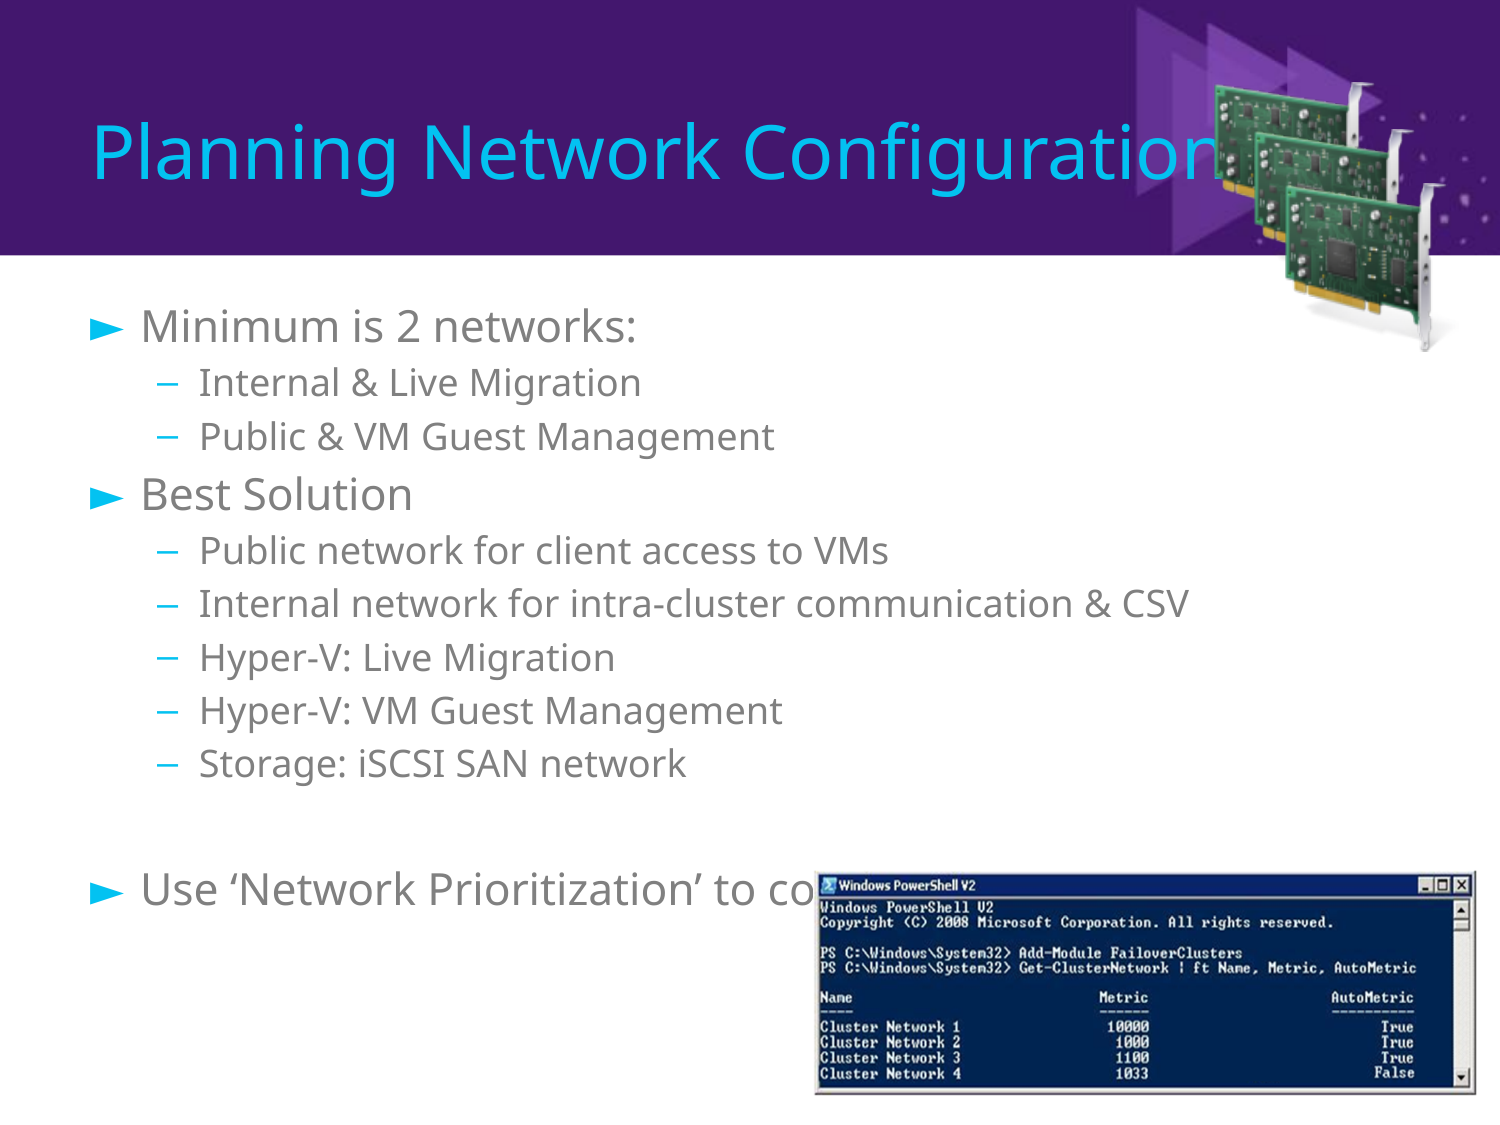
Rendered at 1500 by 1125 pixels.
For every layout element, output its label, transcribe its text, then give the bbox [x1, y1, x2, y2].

list Minimum is 2 networks: Internal & Live Migration Public & VM Guest Management Best Solution Public network for client access to VMs Internal network for intra-cluster communication & CSV Hyper-V: Live Migration Hyper-V: VM Guest Management Storage: iSCSI SAN network Use ‘Network Prioritization’ to configure your networks [75, 290, 1425, 923]
picture [813, 869, 1477, 1096]
picture [0, 0, 1500, 352]
title Planning Network Configuration [75, 56, 1425, 244]
